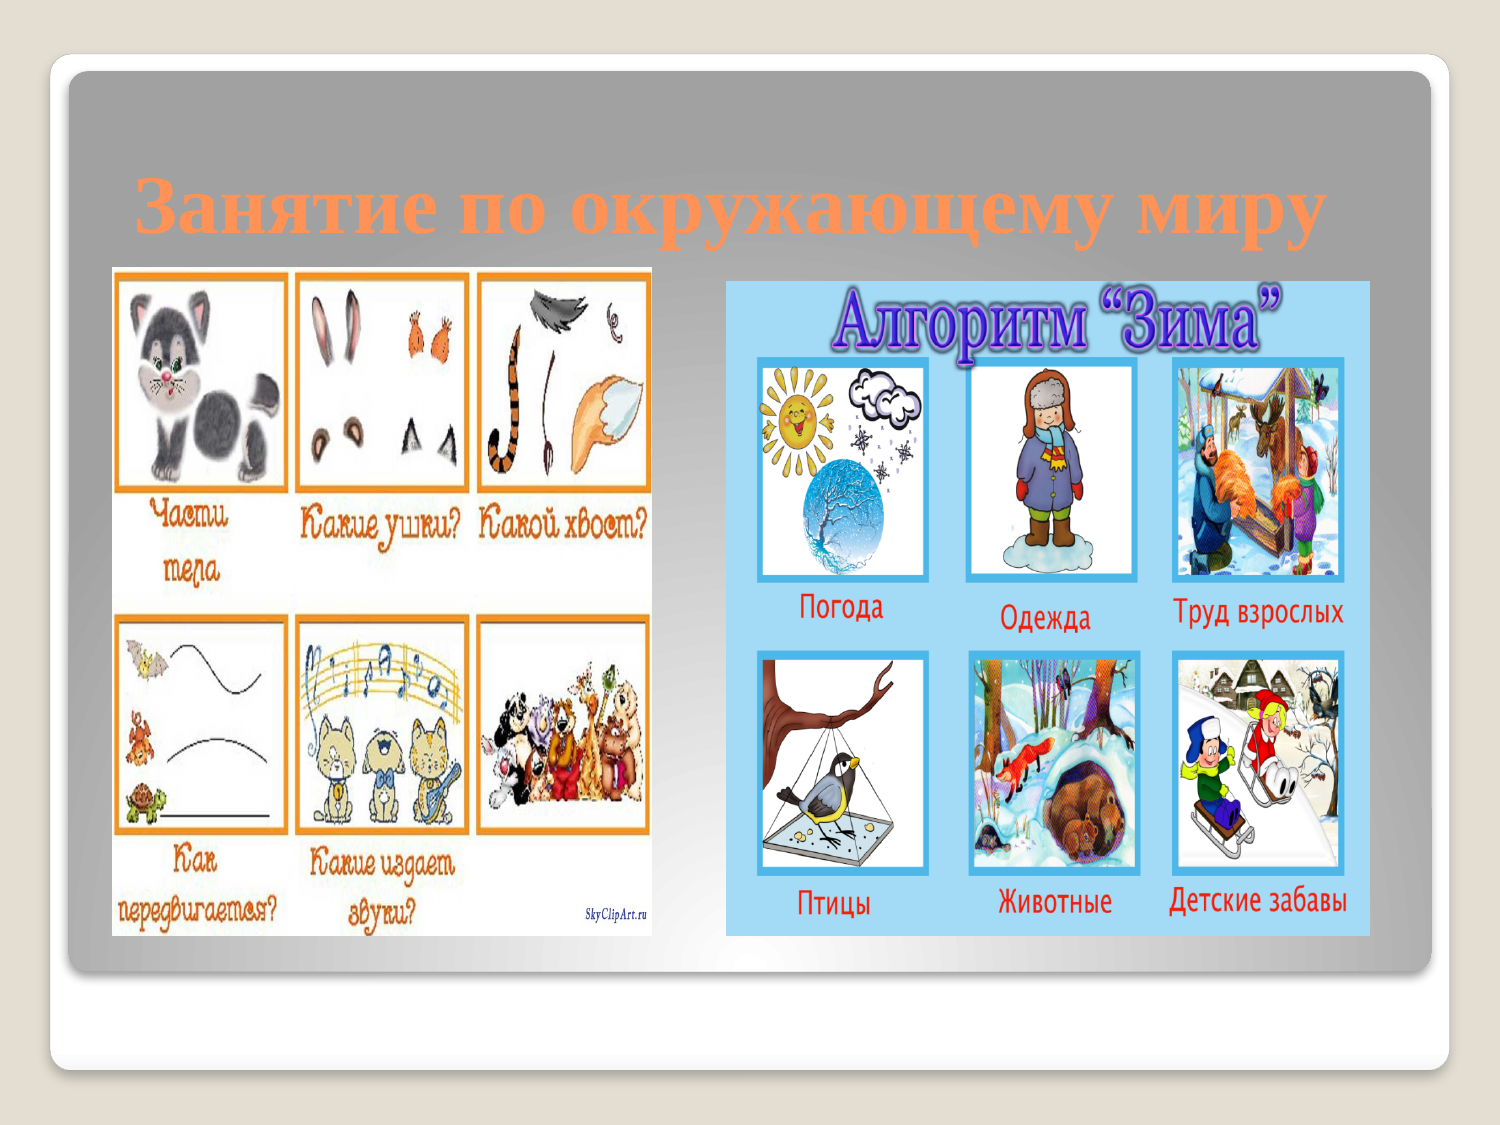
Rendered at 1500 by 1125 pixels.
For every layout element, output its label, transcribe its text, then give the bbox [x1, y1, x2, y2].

title Занятие по окружающему миру [70, 93, 1413, 258]
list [726, 281, 1370, 936]
picture [111, 266, 652, 936]
